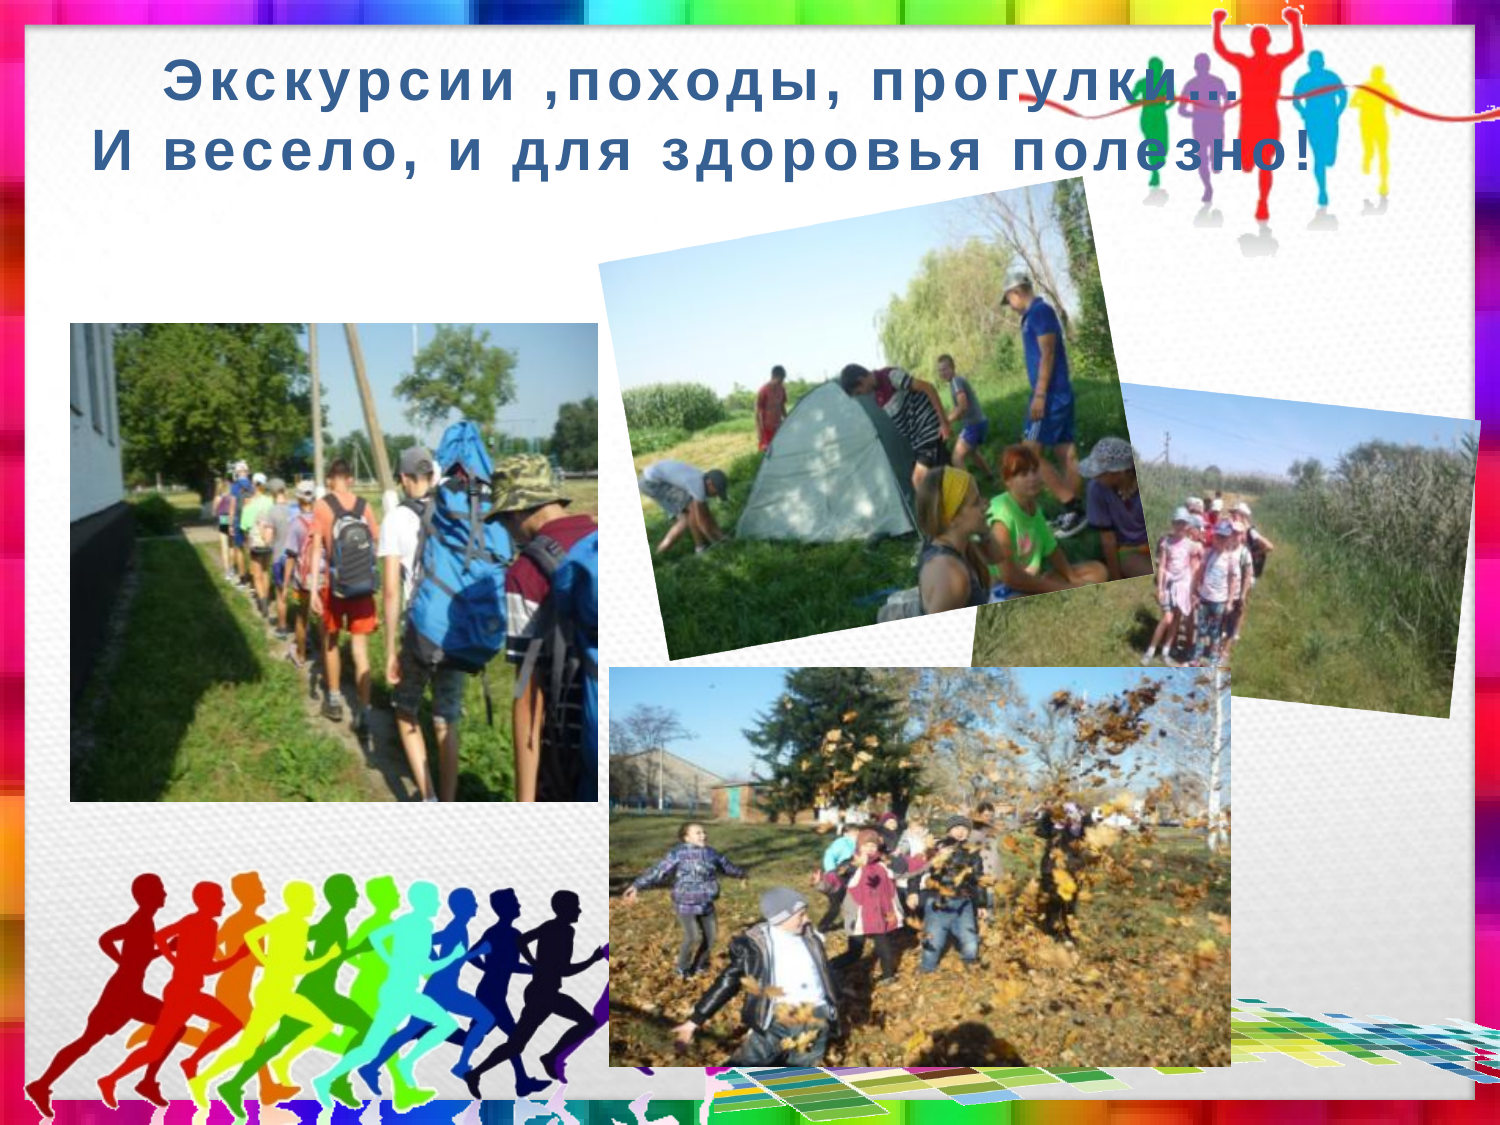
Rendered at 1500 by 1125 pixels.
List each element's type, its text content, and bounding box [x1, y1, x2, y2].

picture [0, 0, 1500, 1125]
text_box Экскурсии ,походы, прогулки… И весело, и для здоровья полезно! [35, 35, 1371, 190]
